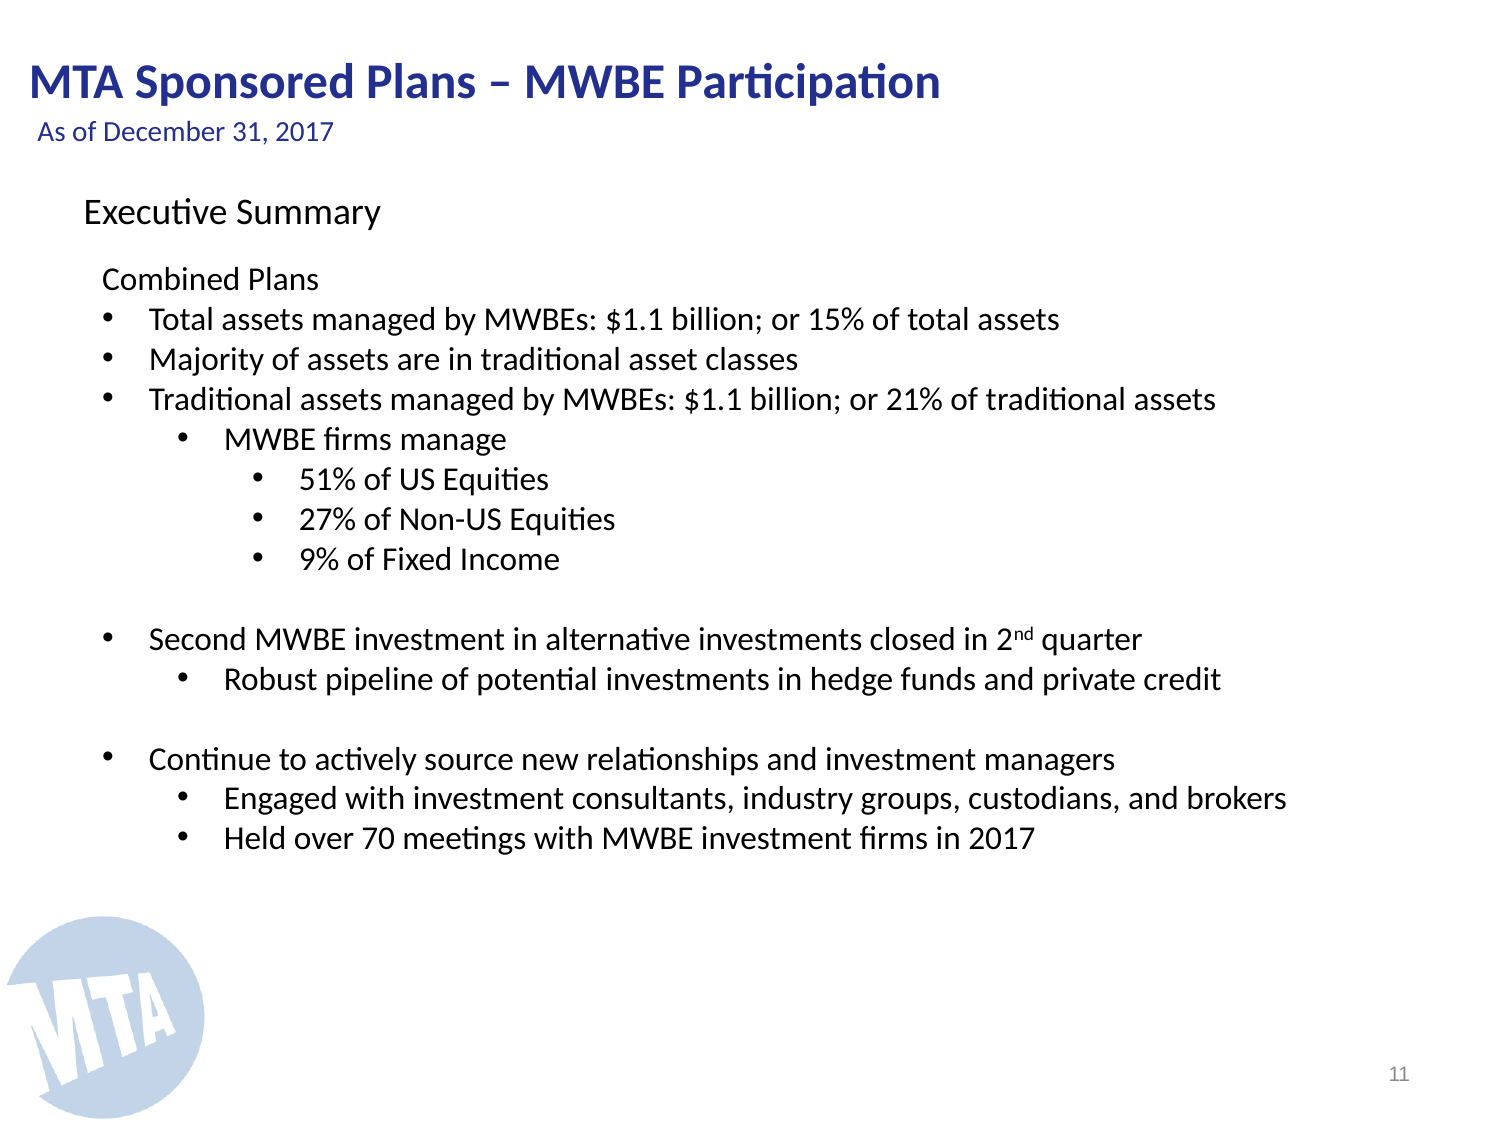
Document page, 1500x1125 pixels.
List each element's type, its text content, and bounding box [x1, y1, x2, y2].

text_box Combined Plans Total assets managed by MWBEs: $1.1 billion; or 15% of total assets Majority of assets are in traditional asset classes Traditional assets managed by MWBEs: $1.1 billion; or 21% of traditional assets MWBE firms manage 51% of US Equities 27% of Non-US Equities 9% of Fixed Income Second MWBE investment in alternative investments closed in 2nd quarter Robust pipeline of potential investments in hedge funds and private credit Continue to actively source new relationships and investment managers Engaged with investment consultants, industry groups, custodians, and brokers Held over 70 meetings with MWBE investment firms in 2017 [87, 250, 1486, 864]
picture [0, 904, 221, 1125]
text_box MTA Sponsored Plans – MWBE Participation [13, 41, 1364, 117]
slide_number 10 [1074, 1042, 1425, 1103]
text_box Executive Summary [68, 179, 397, 239]
text_box As of December 31, 2017 [22, 105, 350, 155]
